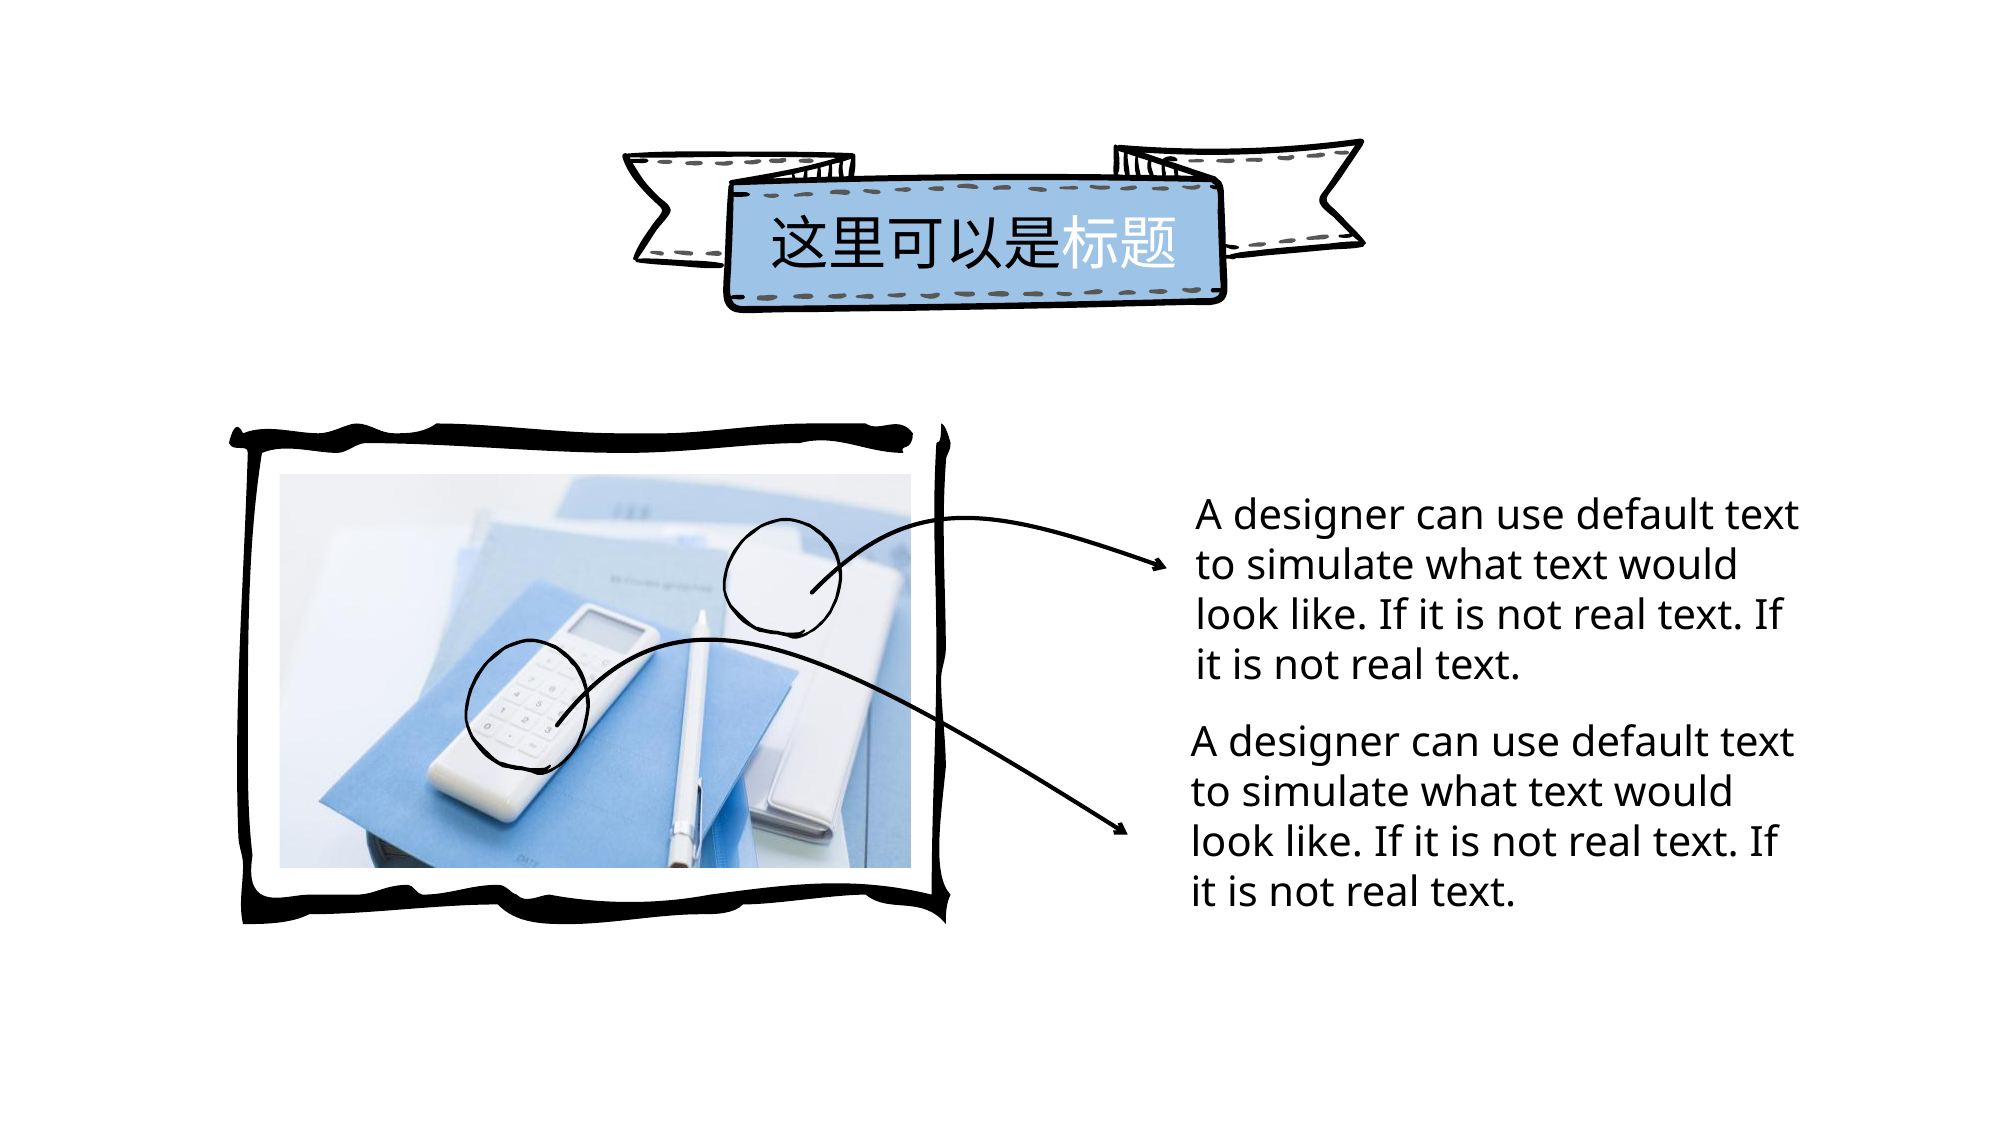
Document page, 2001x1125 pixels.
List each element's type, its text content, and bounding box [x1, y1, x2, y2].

text_box [841, 516, 1167, 591]
text_box [722, 517, 843, 639]
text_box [621, 138, 1367, 315]
text_box [464, 638, 590, 775]
text_box [556, 692, 586, 730]
text_box [279, 473, 912, 869]
text_box [228, 423, 951, 925]
text_box [811, 567, 839, 594]
text_box A designer can use default text to simulate what text would look like. If it is not real text. If it is not real text. [1175, 707, 1819, 972]
text_box A designer can use default text to simulate what text would look like. If it is not real text. If it is not real text. [1180, 480, 1824, 745]
text_box [586, 638, 1128, 835]
